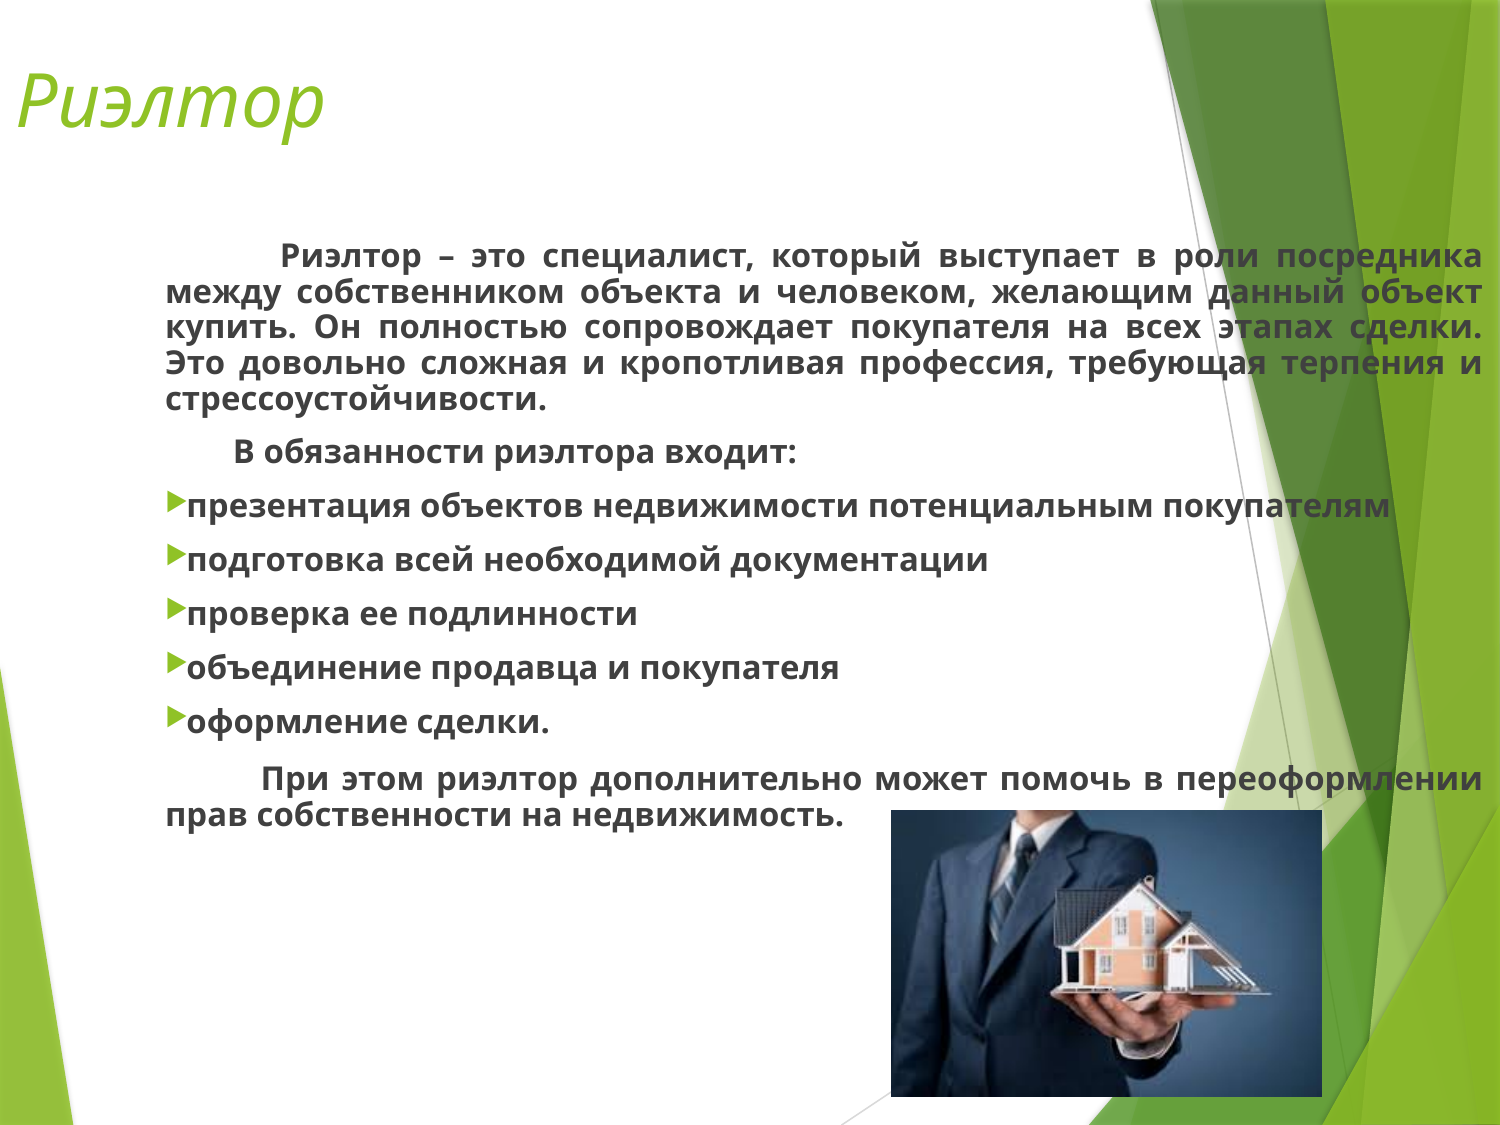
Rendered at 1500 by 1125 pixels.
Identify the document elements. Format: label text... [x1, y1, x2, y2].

title Риэлтор [0, 44, 650, 232]
list Риэлтор – это специалист, который выступает в роли посредника между собственником объекта и человеком, желающим данный объект купить. Он полностью сопровождает покупателя на всех этапах сделки. Это довольно сложная и кропотливая профессия, требующая терпения и стрессоустойчивости. В обязанности риэлтора входит: презентация объектов недвижимости потенциальным покупателям подготовка всей необходимой документации проверка ее подлинности объединение продавца и покупателя оформление сделки. При этом риэлтор дополнительно может помочь в переоформлении прав собственности на недвижимость. [150, 231, 1500, 847]
picture [891, 810, 1322, 1098]
